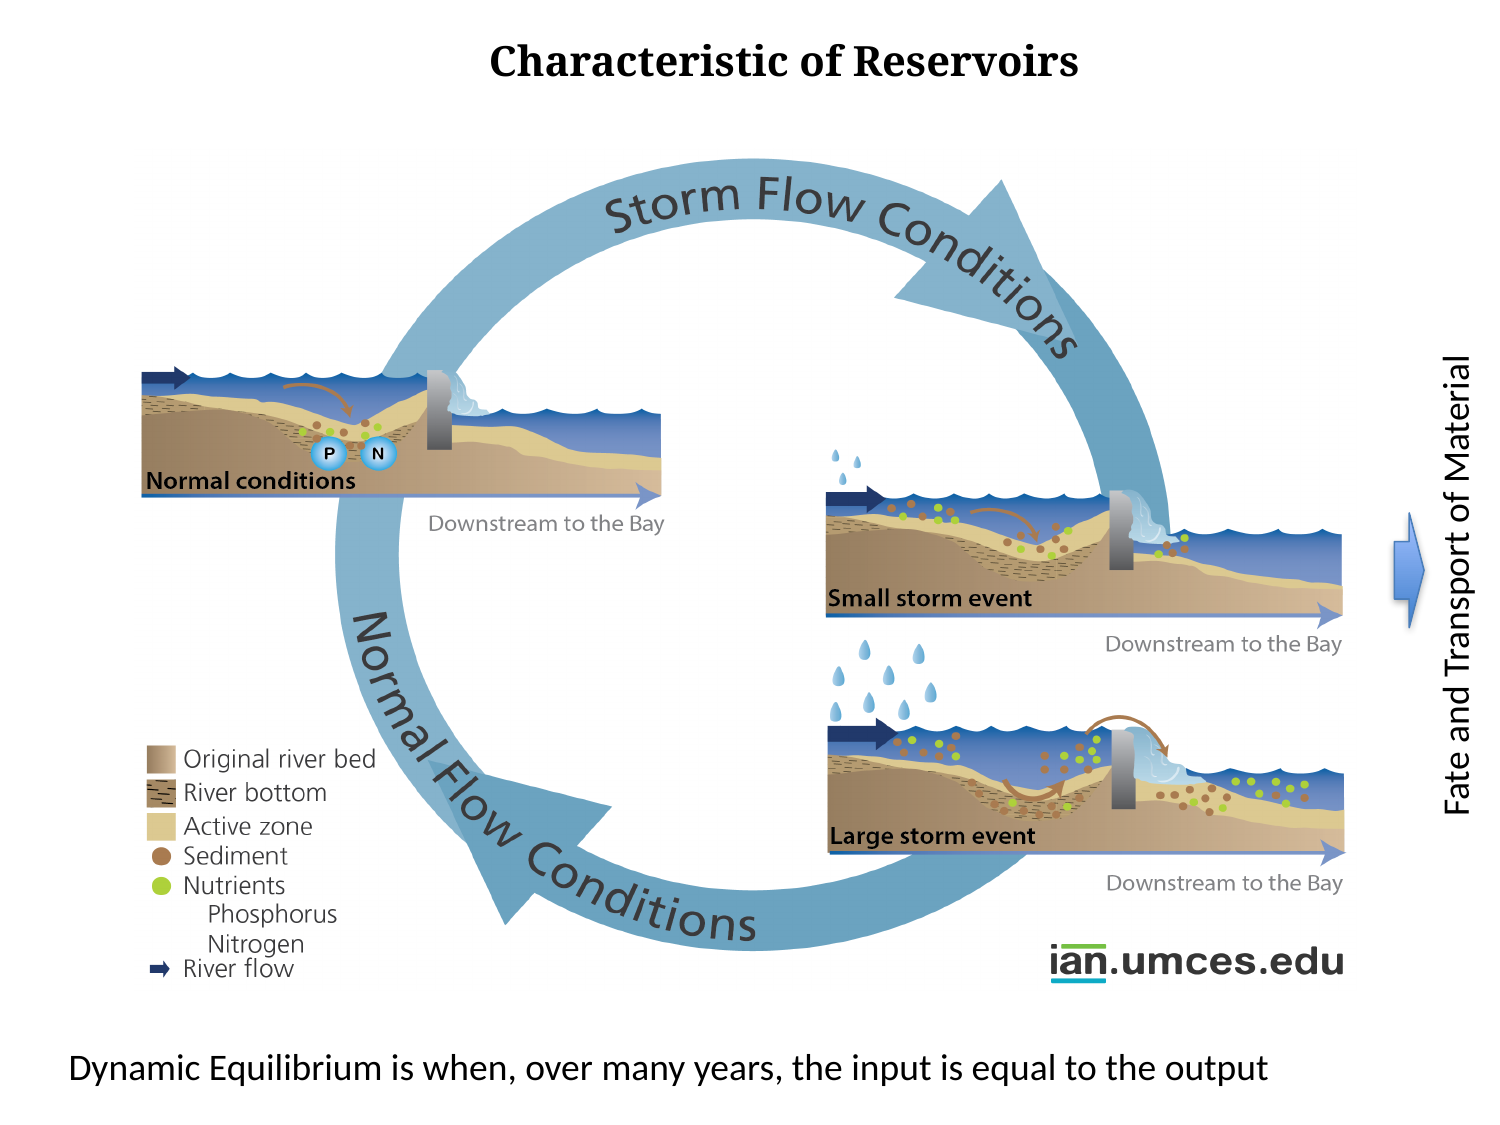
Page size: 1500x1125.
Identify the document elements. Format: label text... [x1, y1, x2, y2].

text_box Dynamic Equilibrium is when, over many years, the input is equal to the output [53, 1035, 1294, 1096]
text_box [1393, 512, 1425, 629]
text_box Characteristic of Reservoirs [74, 27, 1495, 93]
text_box Fate and Transport of Material [1423, 340, 1484, 832]
picture [134, 147, 1357, 991]
